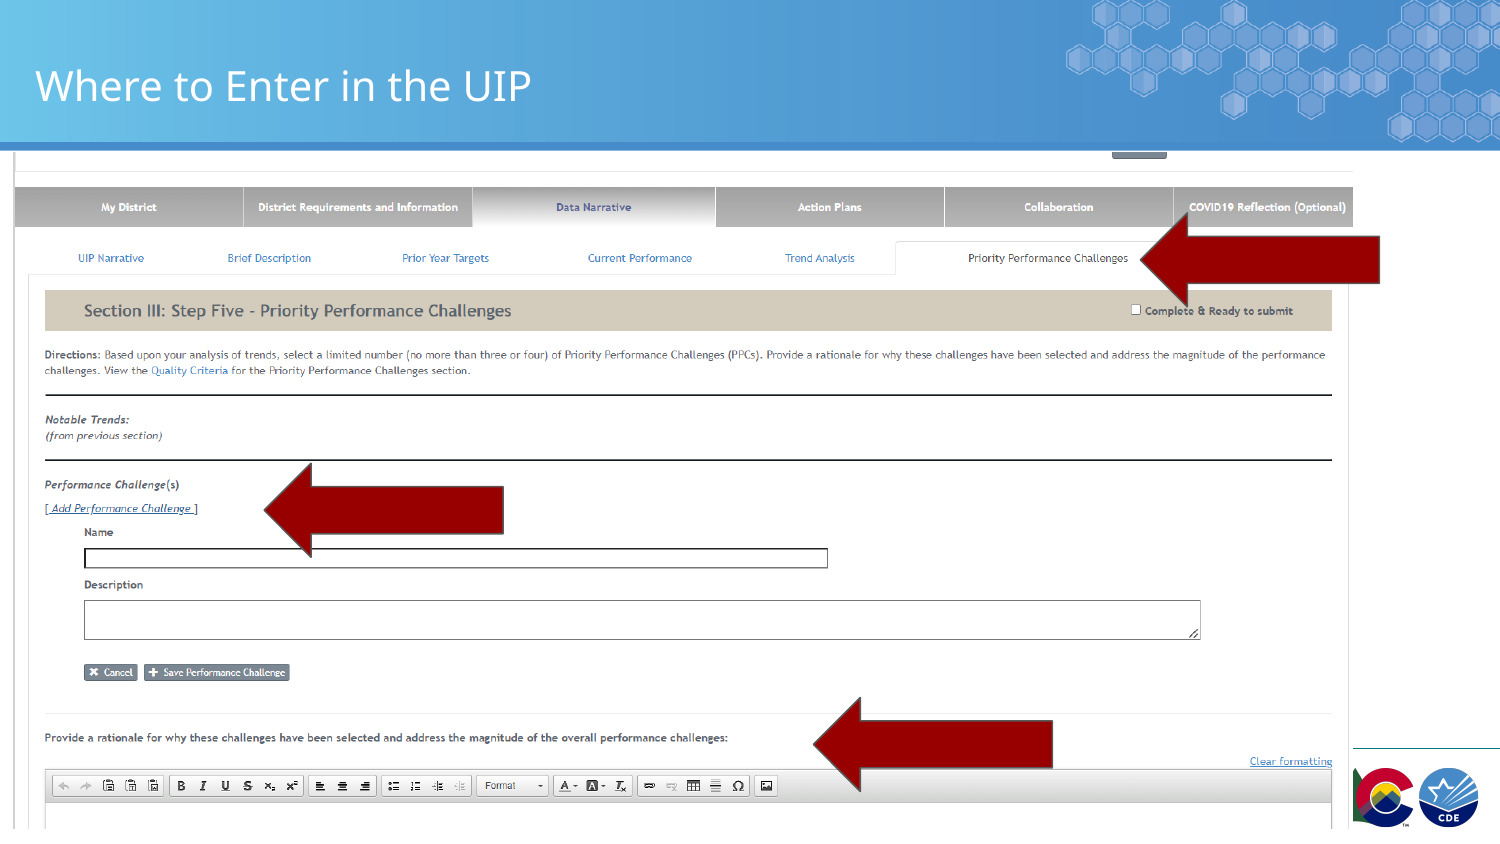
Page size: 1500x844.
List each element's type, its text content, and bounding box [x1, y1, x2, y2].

title Where to Enter in the UIP [34, 37, 1433, 132]
picture [0, 152, 1479, 830]
picture [0, 0, 1500, 151]
text_box [1358, 236, 1380, 284]
